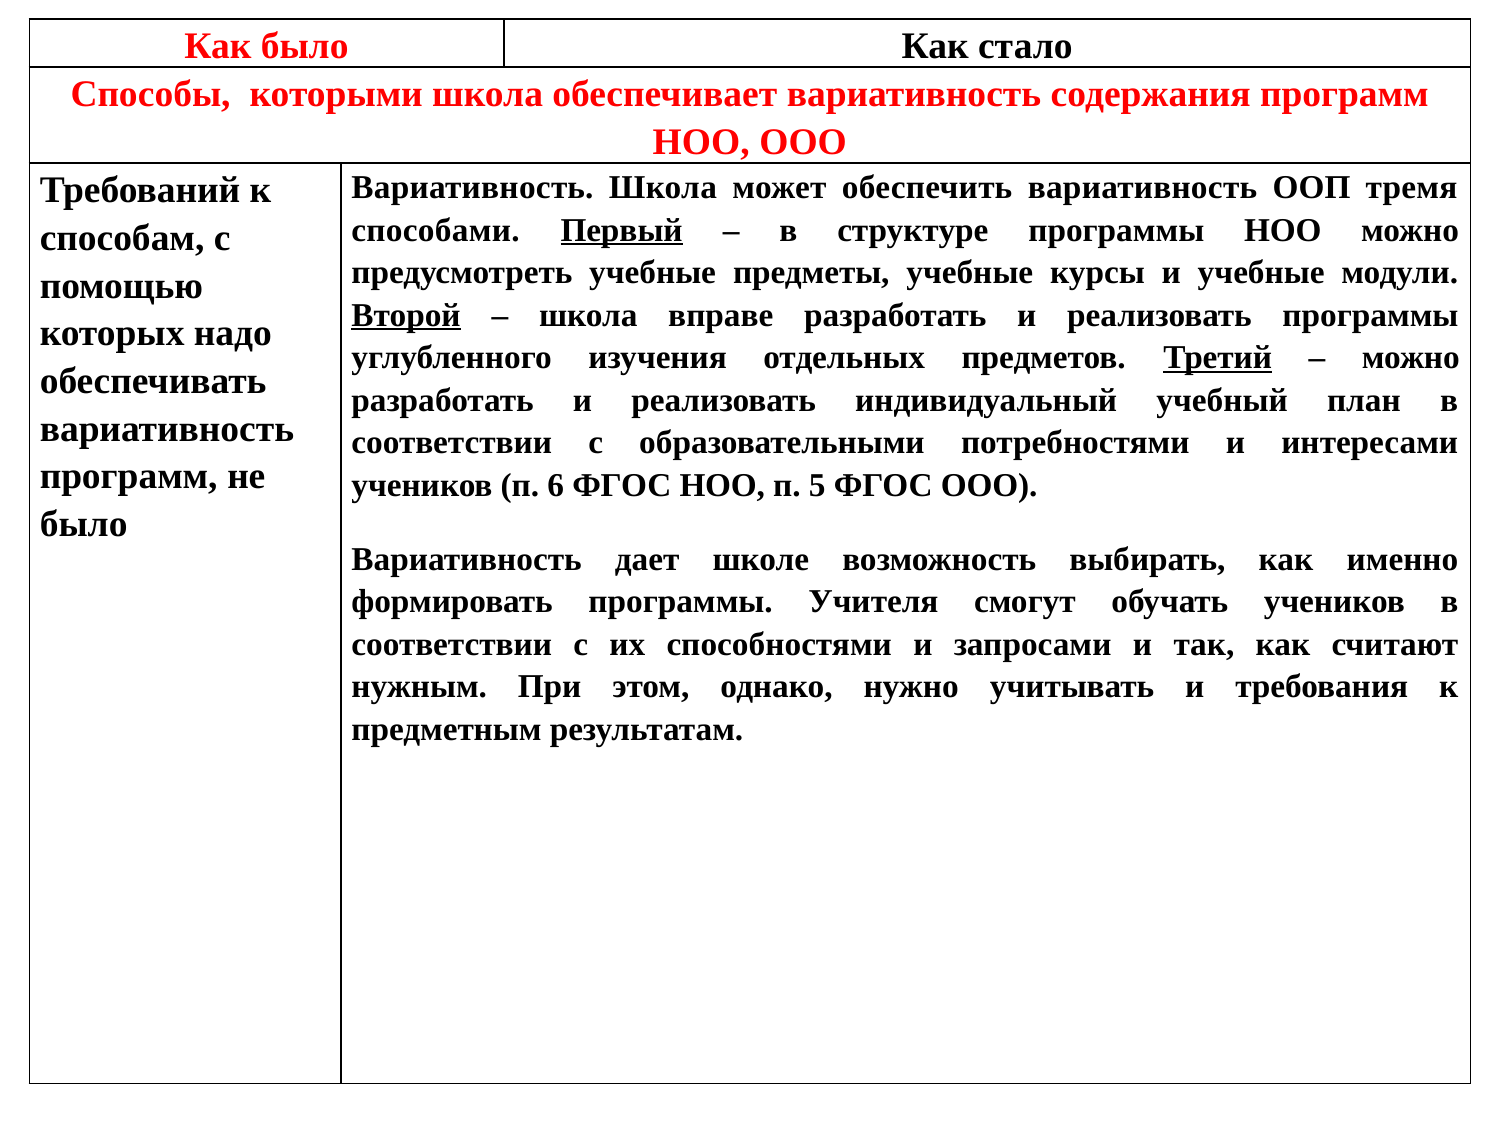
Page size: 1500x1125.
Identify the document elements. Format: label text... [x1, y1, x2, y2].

table_cell Вариативность. Школа может обеспечить вариативность ООП тремя способами. Первый – в структуре программы НОО можно предусмотреть учебные предметы, учебные курсы и учебные модули. Второй – школа вправе разработать и реализовать программы углубленного изучения отдельных предметов. Третий – можно разработать и реализовать индивидуальный учебный план в соответствии с образовательными потребностями и интересами учеников (п. 6 ФГОС НОО, п. 5 ФГОС ООО). Вариативность дает школе возможность выбирать, как именно формировать программы. Учителя смогут обучать учеников в соответствии с их способностями и запросами и так, как считают нужным. При этом, однако, нужно учитывать и требования к предметным результатам. [342, 164, 1470, 1083]
table_cell Требований к способам, с помощью которых надо обеспечивать вариативность программ, не было [30, 164, 340, 1083]
table_header Как стало [505, 20, 1470, 66]
table_header Как было [30, 20, 503, 66]
table_cell Способы, которыми школа обеспечивает вариативность содержания программ НОО, ООО [30, 68, 1470, 162]
